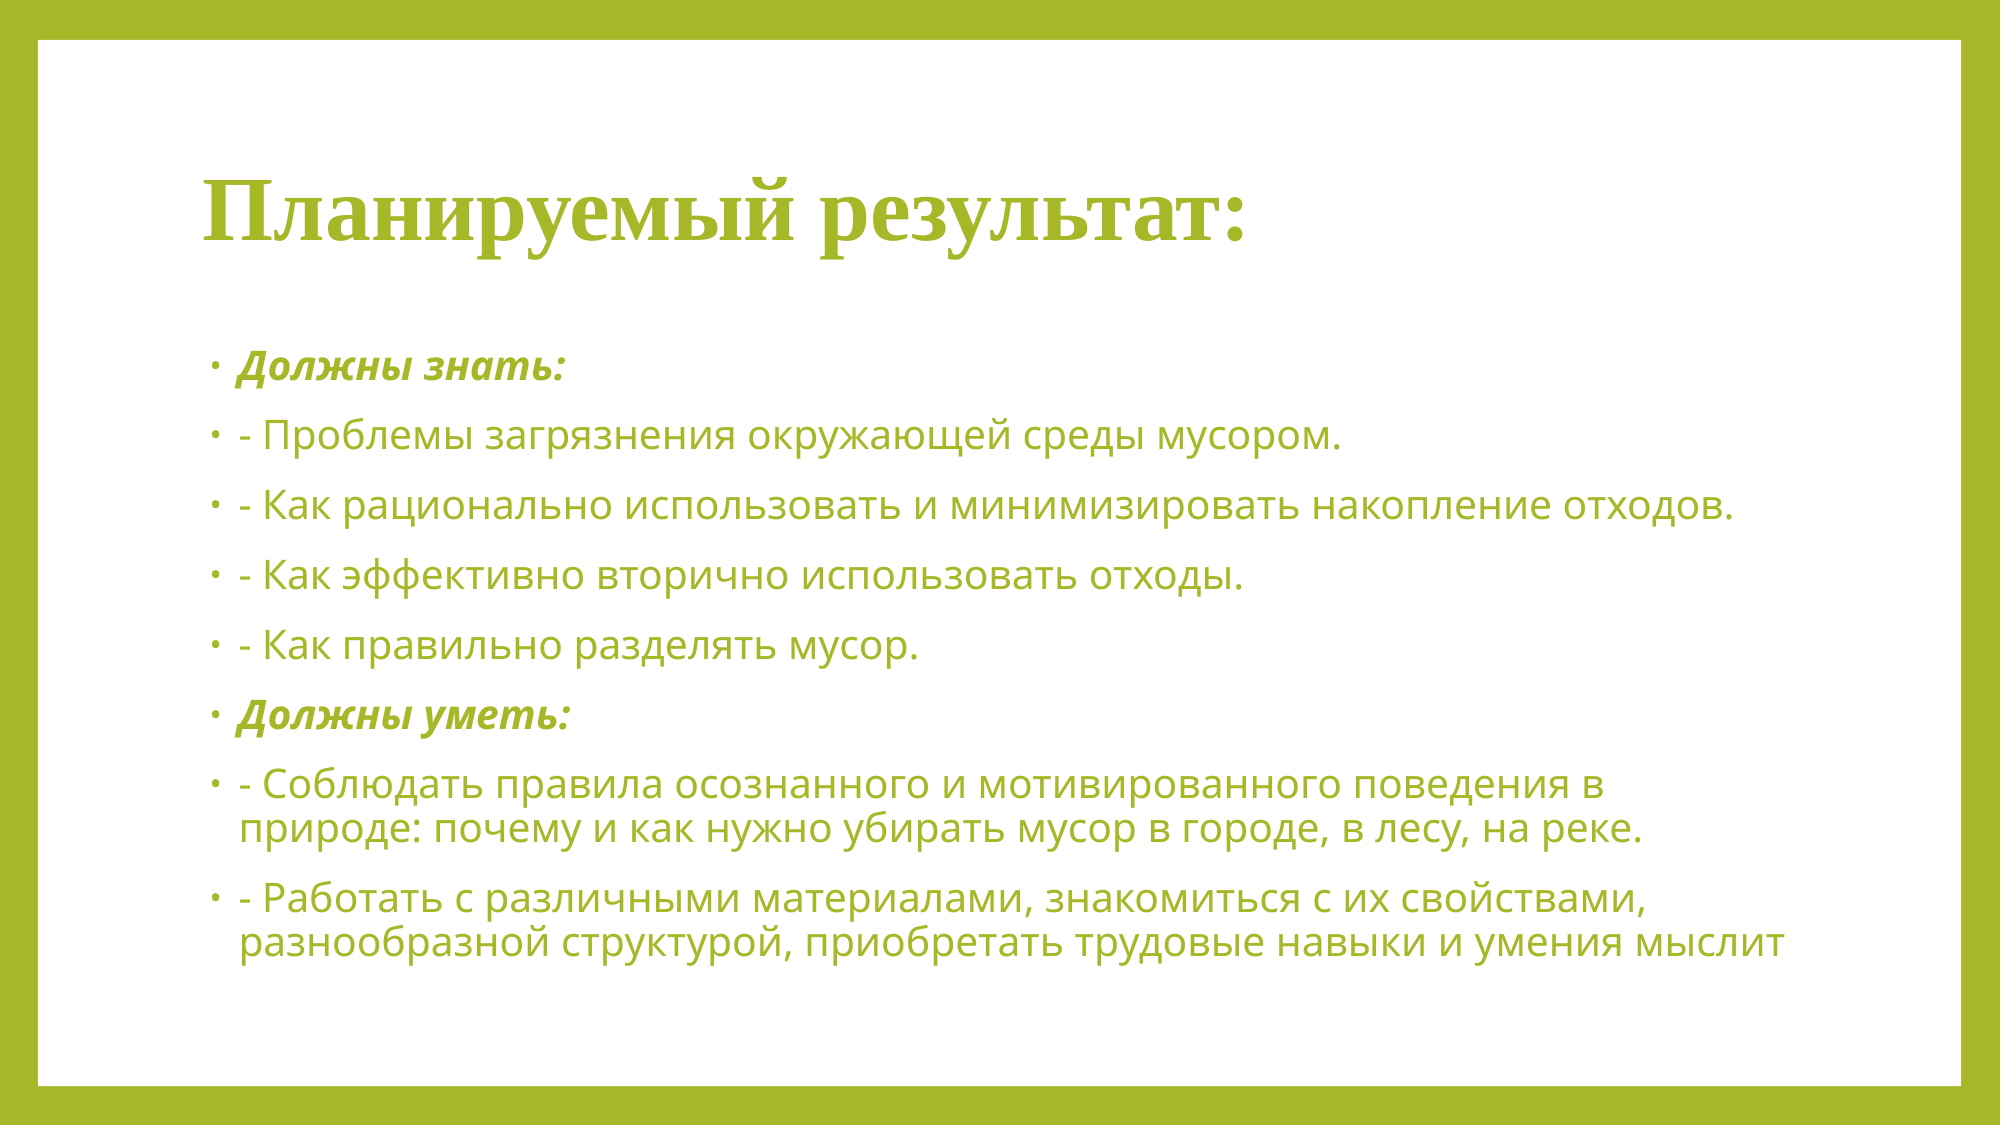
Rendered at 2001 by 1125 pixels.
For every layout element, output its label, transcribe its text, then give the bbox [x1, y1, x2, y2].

list Должны знать: - Проблемы загрязнения окружающей среды мусором. - Как рационально использовать и минимизировать накопление отходов. - Как эффективно вторично использовать отходы. - Как правильно разделять мусор. Должны уметь: - Соблюдать правила осознанного и мотивированного поведения в природе: почему и как нужно убирать мусор в городе, в лесу, на реке. - Работать с различными материалами, знакомиться с их свойствами, разнообразной структурой, приобретать трудовые навыки и умения мыслит [187, 337, 1808, 1000]
title Планируемый результат: [187, 99, 1808, 323]
